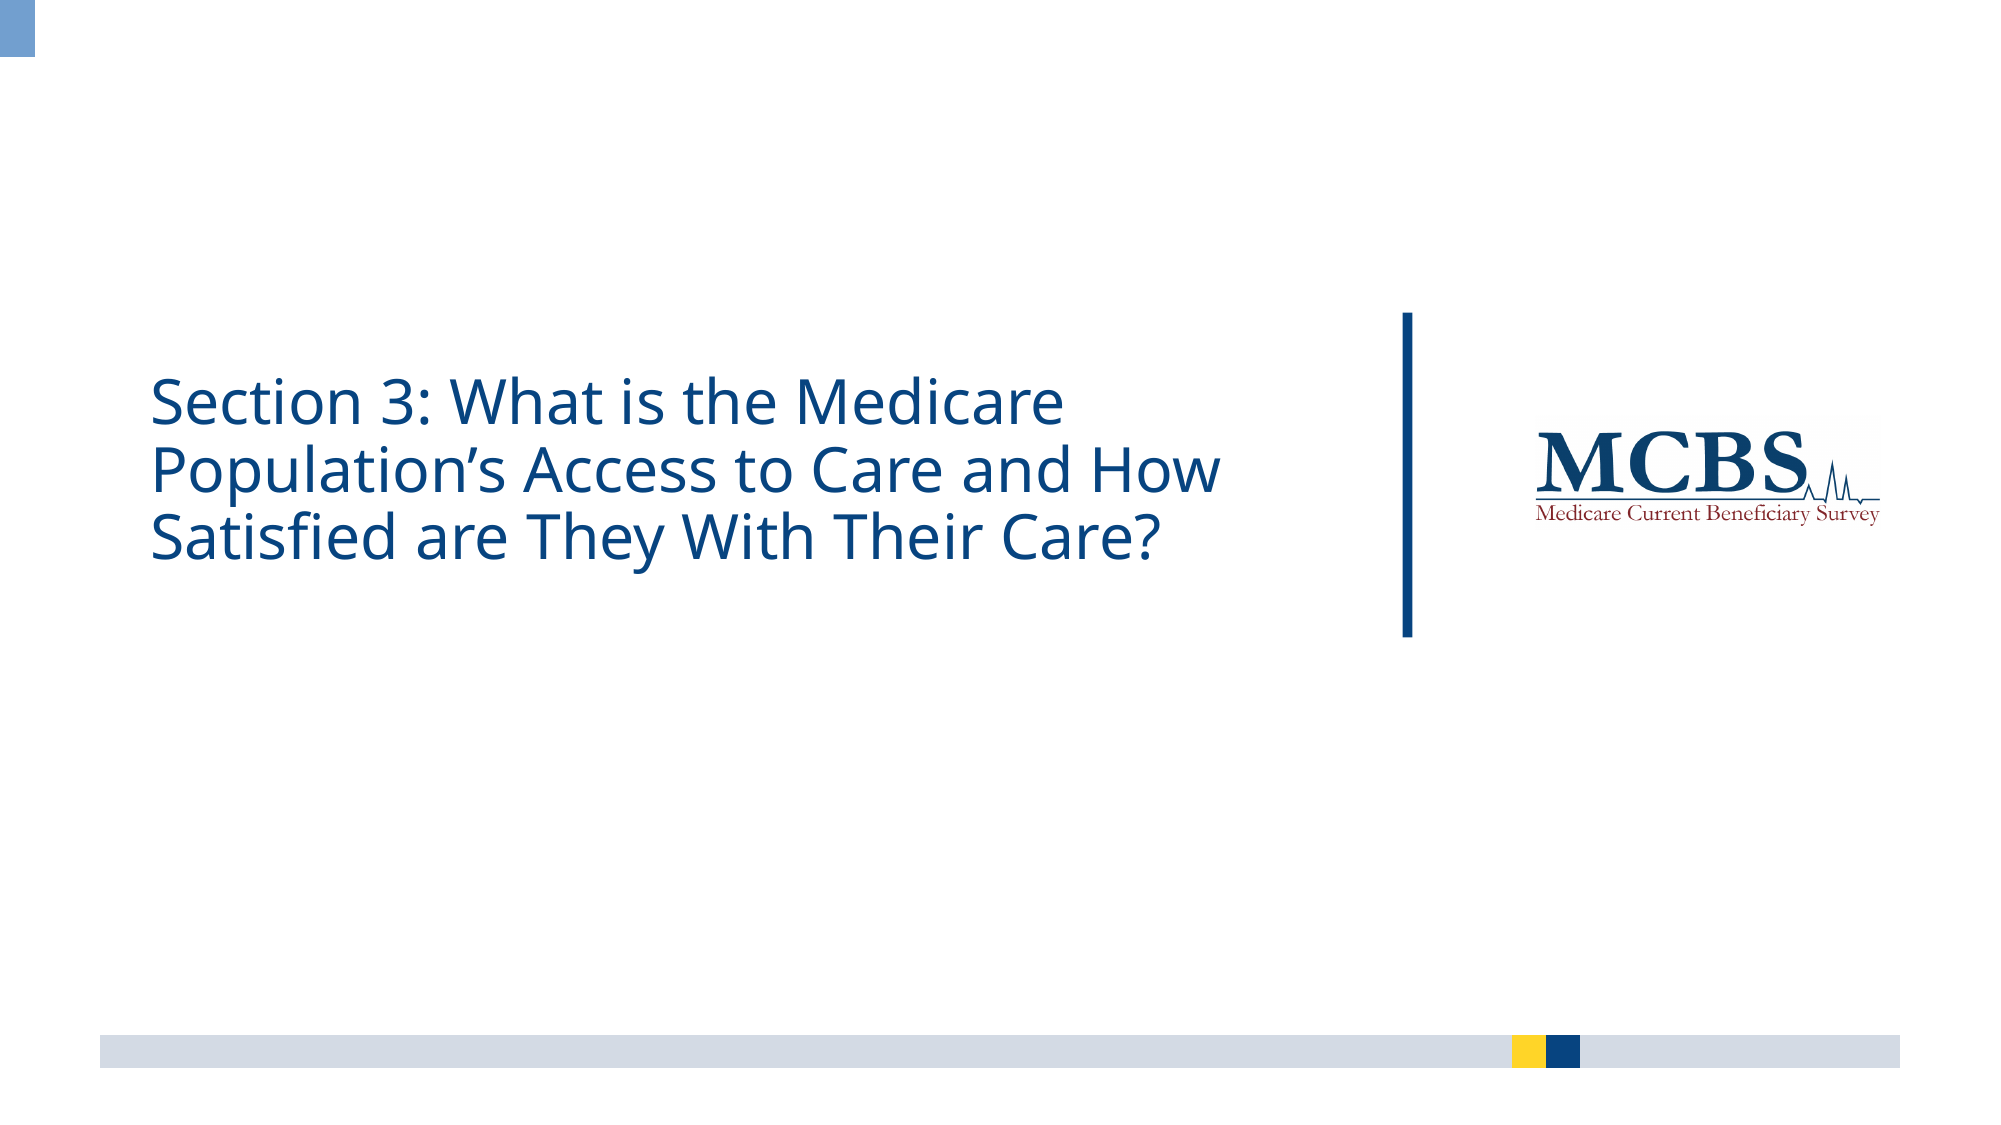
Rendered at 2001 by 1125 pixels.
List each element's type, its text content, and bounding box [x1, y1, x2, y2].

title Section 3: What is the Medicare Population’s Access to Care and How Satisfied are They With Their Care? [150, 331, 1263, 613]
picture [1535, 415, 1881, 530]
